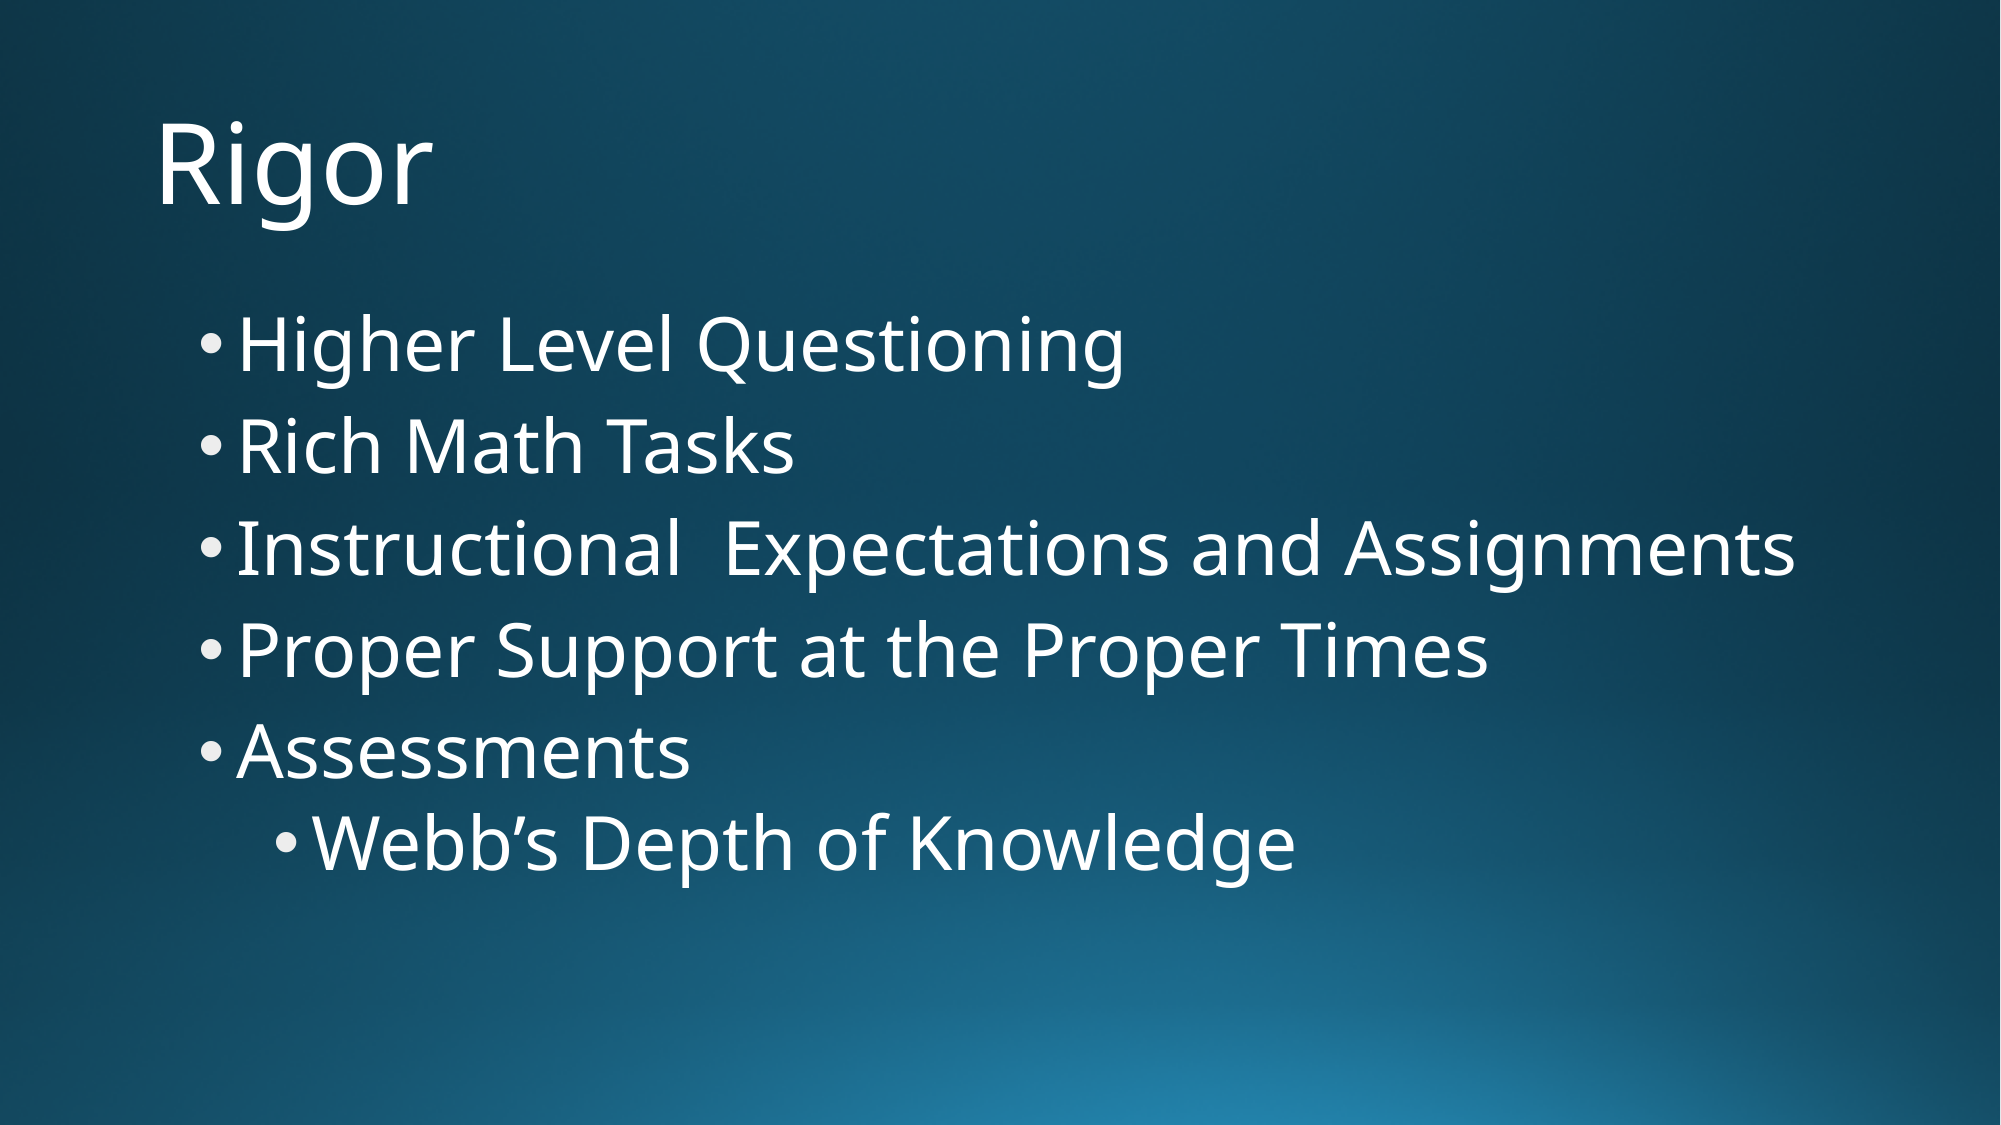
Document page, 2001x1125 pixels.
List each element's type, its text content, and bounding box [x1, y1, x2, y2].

picture [0, 0, 2001, 1125]
title Rigor [137, 59, 1863, 278]
list Higher Level Questioning Rich Math Tasks Instructional Expectations and Assignments Proper Support at the Proper Times Assessments Webb’s Depth of Knowledge [183, 299, 1863, 1014]
